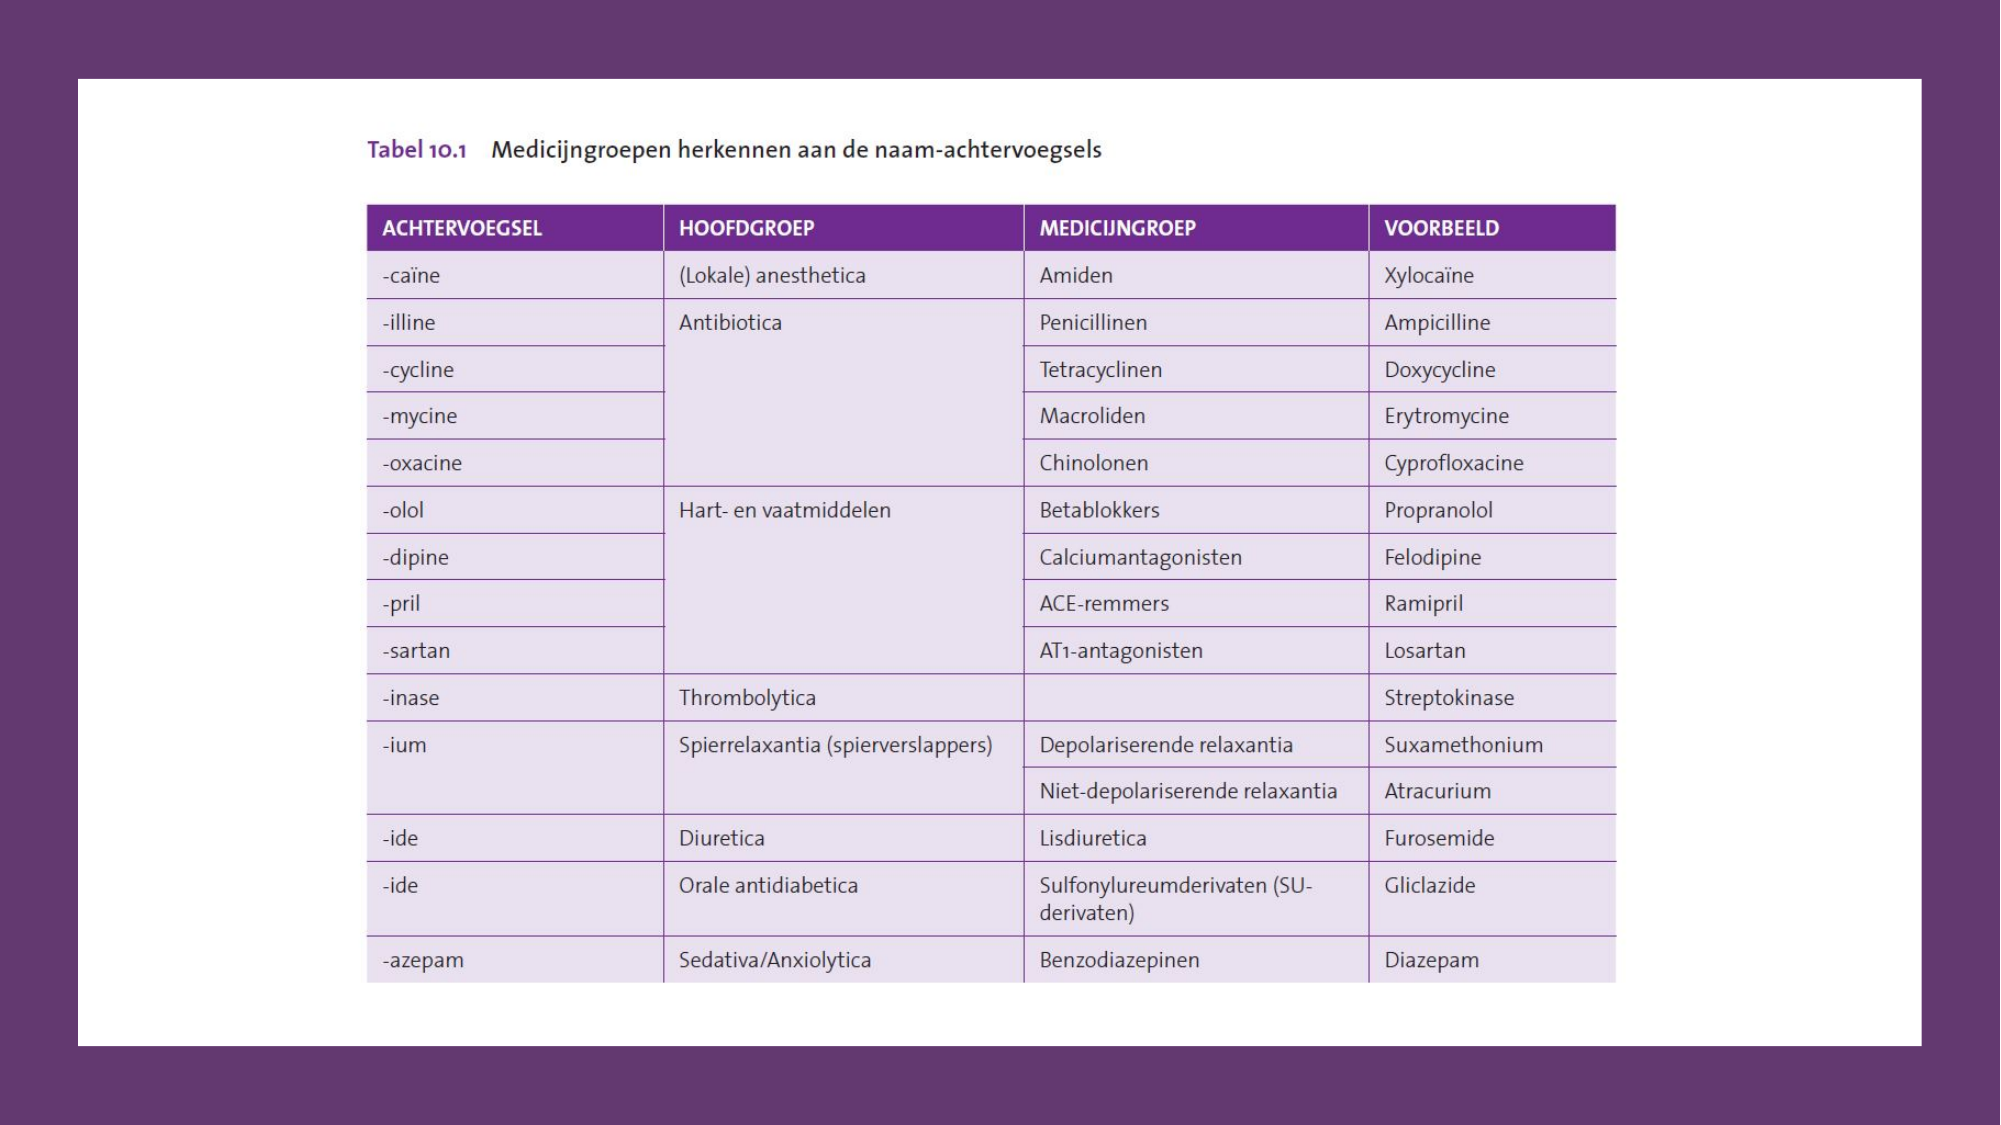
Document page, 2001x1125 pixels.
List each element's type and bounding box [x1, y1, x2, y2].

text_box [78, 78, 1922, 1047]
picture [325, 105, 1675, 1020]
text_box [0, 0, 2000, 1125]
